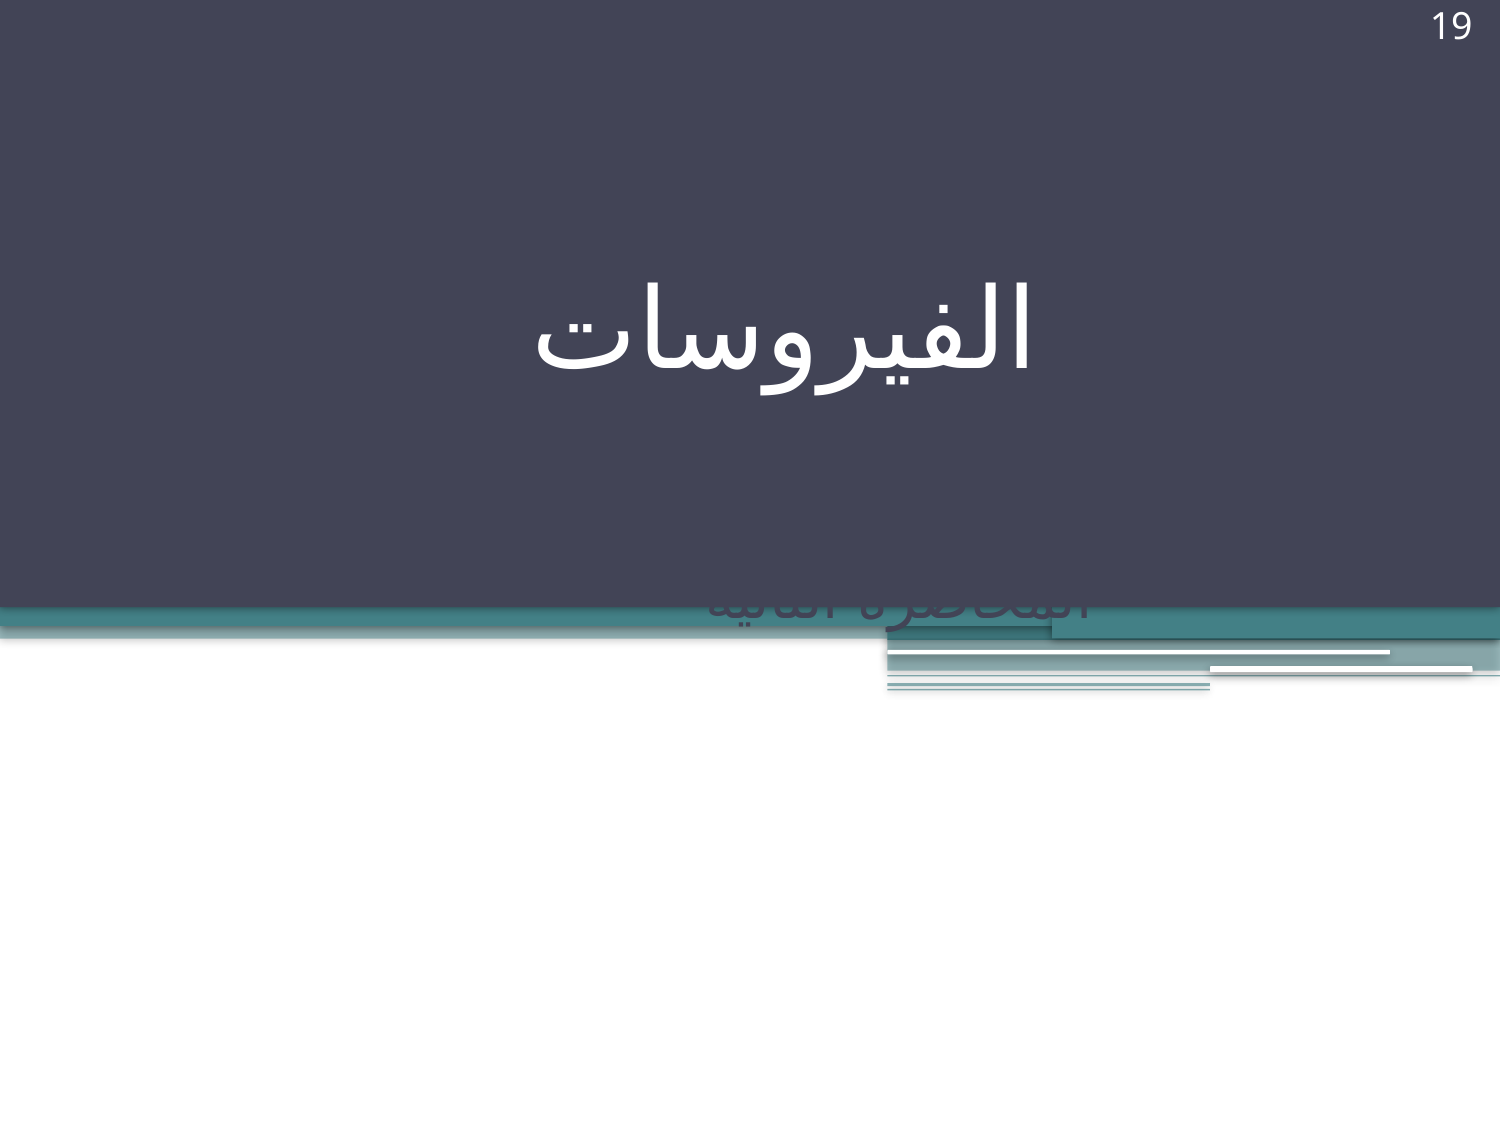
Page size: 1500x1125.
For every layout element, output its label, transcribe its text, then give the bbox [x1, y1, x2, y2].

subtitle 1103 حال المحاضرة الثانية [387, 399, 1400, 750]
slide_number 19 [1364, 0, 1488, 61]
title الفيروسات [222, 257, 1348, 399]
